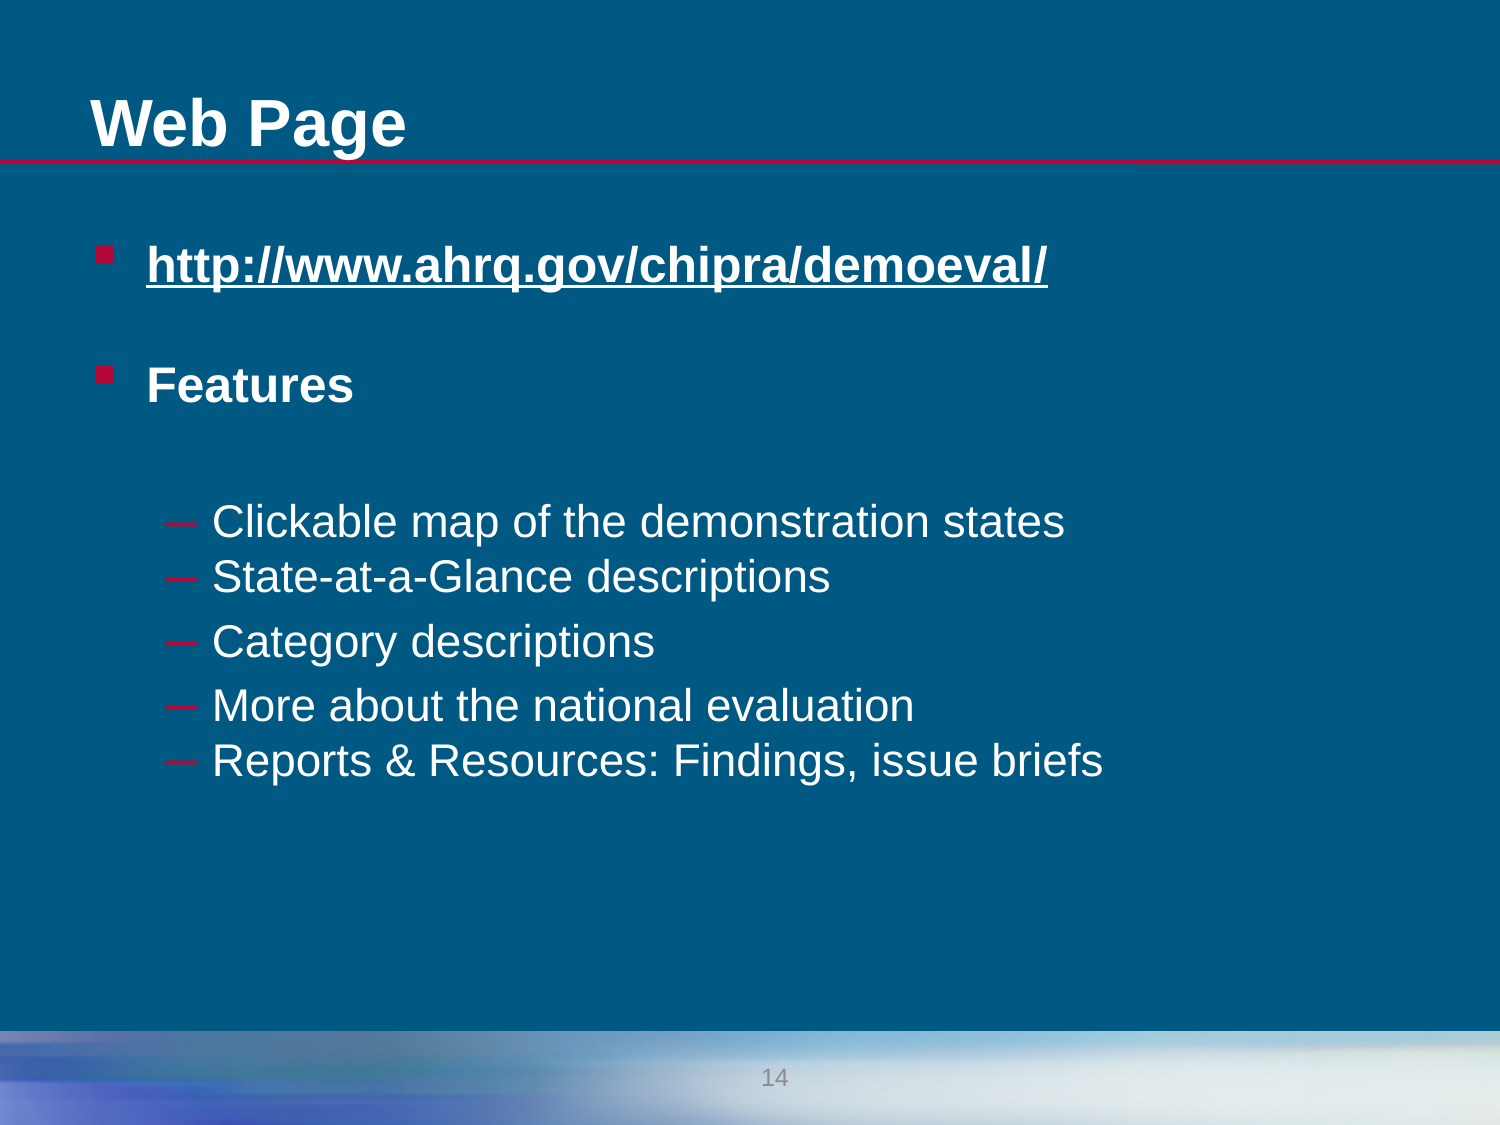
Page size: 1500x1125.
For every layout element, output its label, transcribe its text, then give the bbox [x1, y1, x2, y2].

slide_number 14 [600, 1046, 950, 1107]
picture [0, 1032, 1500, 1125]
list http://www.ahrq.gov/chipra/demoeval/ Features Clickable map of the demonstration states State-at-a-Glance descriptions Category descriptions More about the national evaluation Reports & Resources: Findings, issue briefs [74, 224, 1451, 888]
title Web Page [74, 74, 826, 165]
